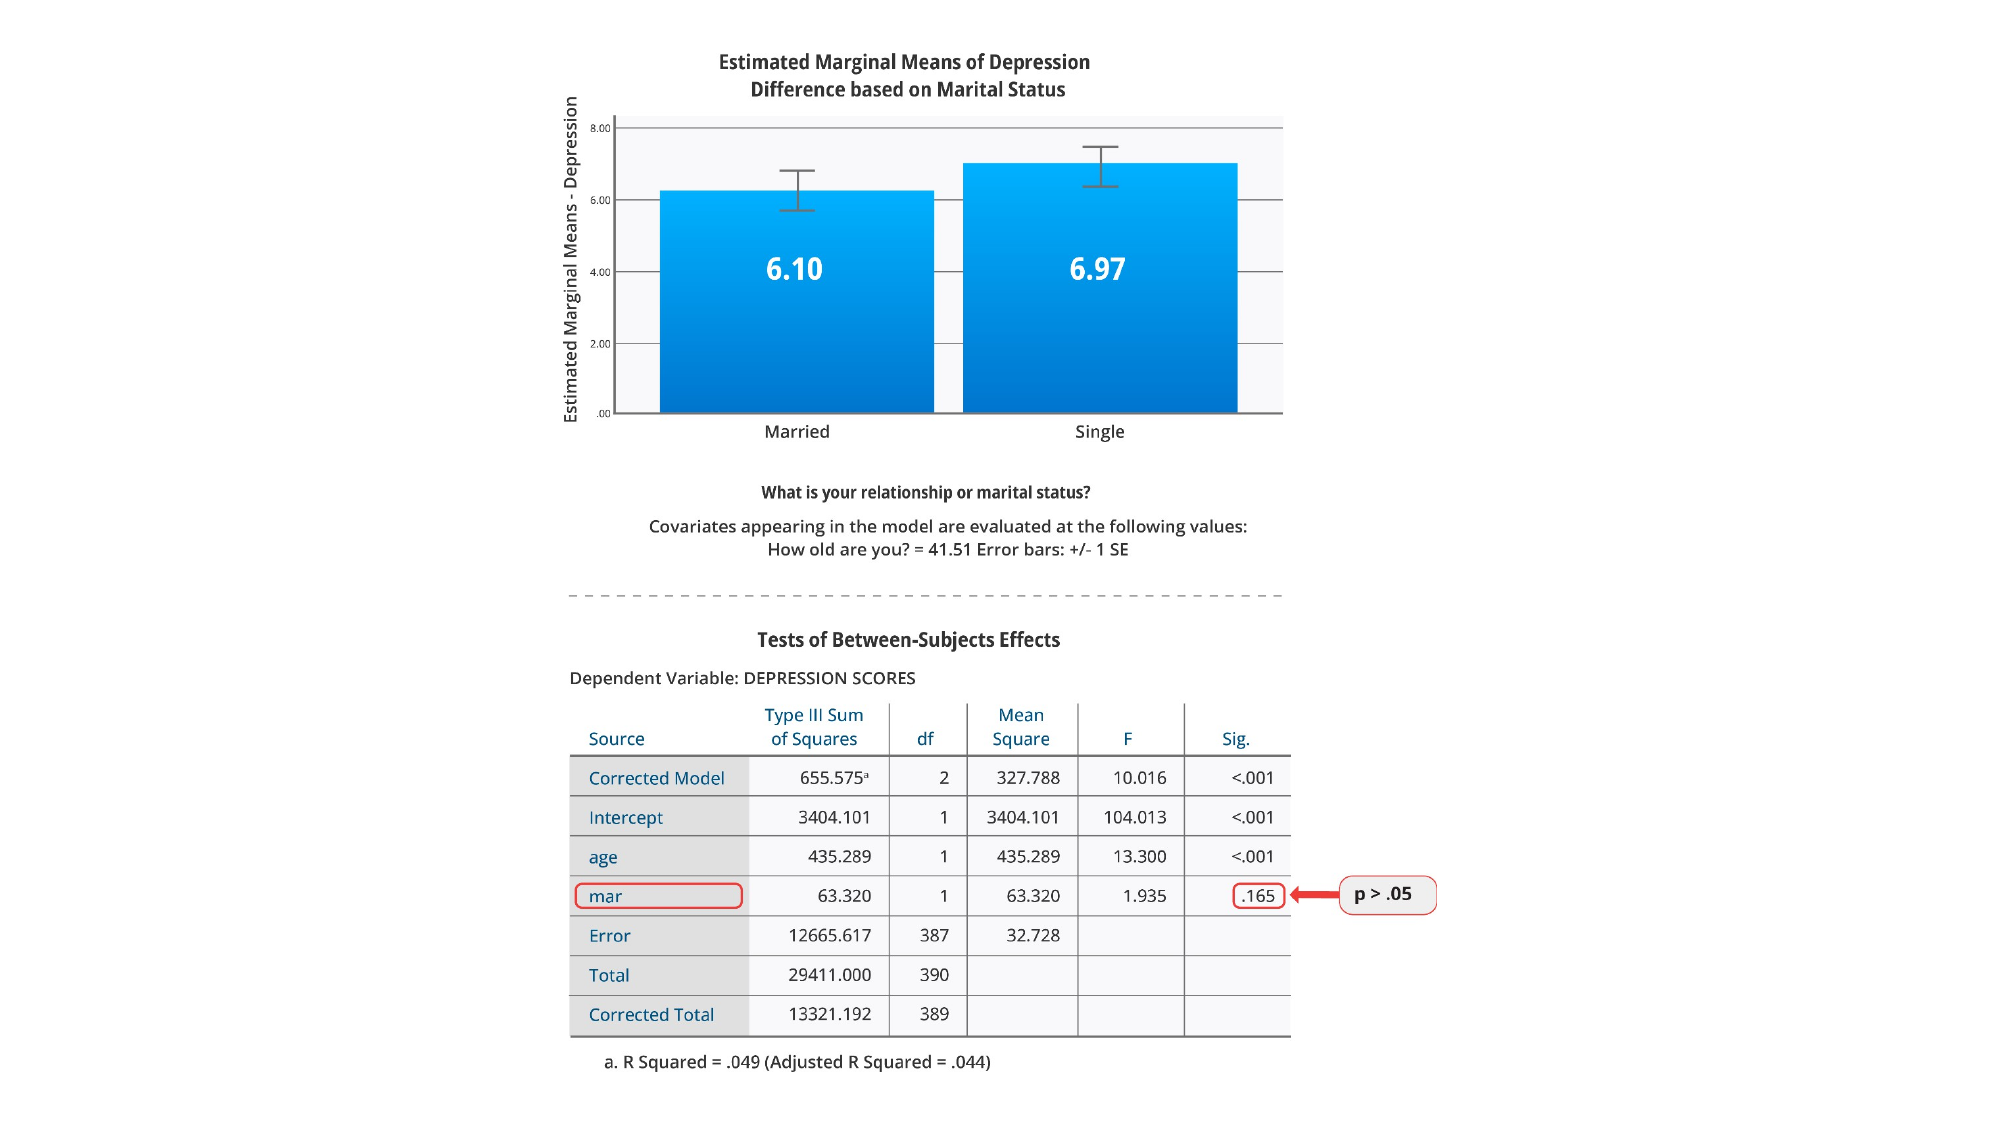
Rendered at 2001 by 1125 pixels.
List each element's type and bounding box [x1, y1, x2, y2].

picture [563, 52, 1437, 1073]
